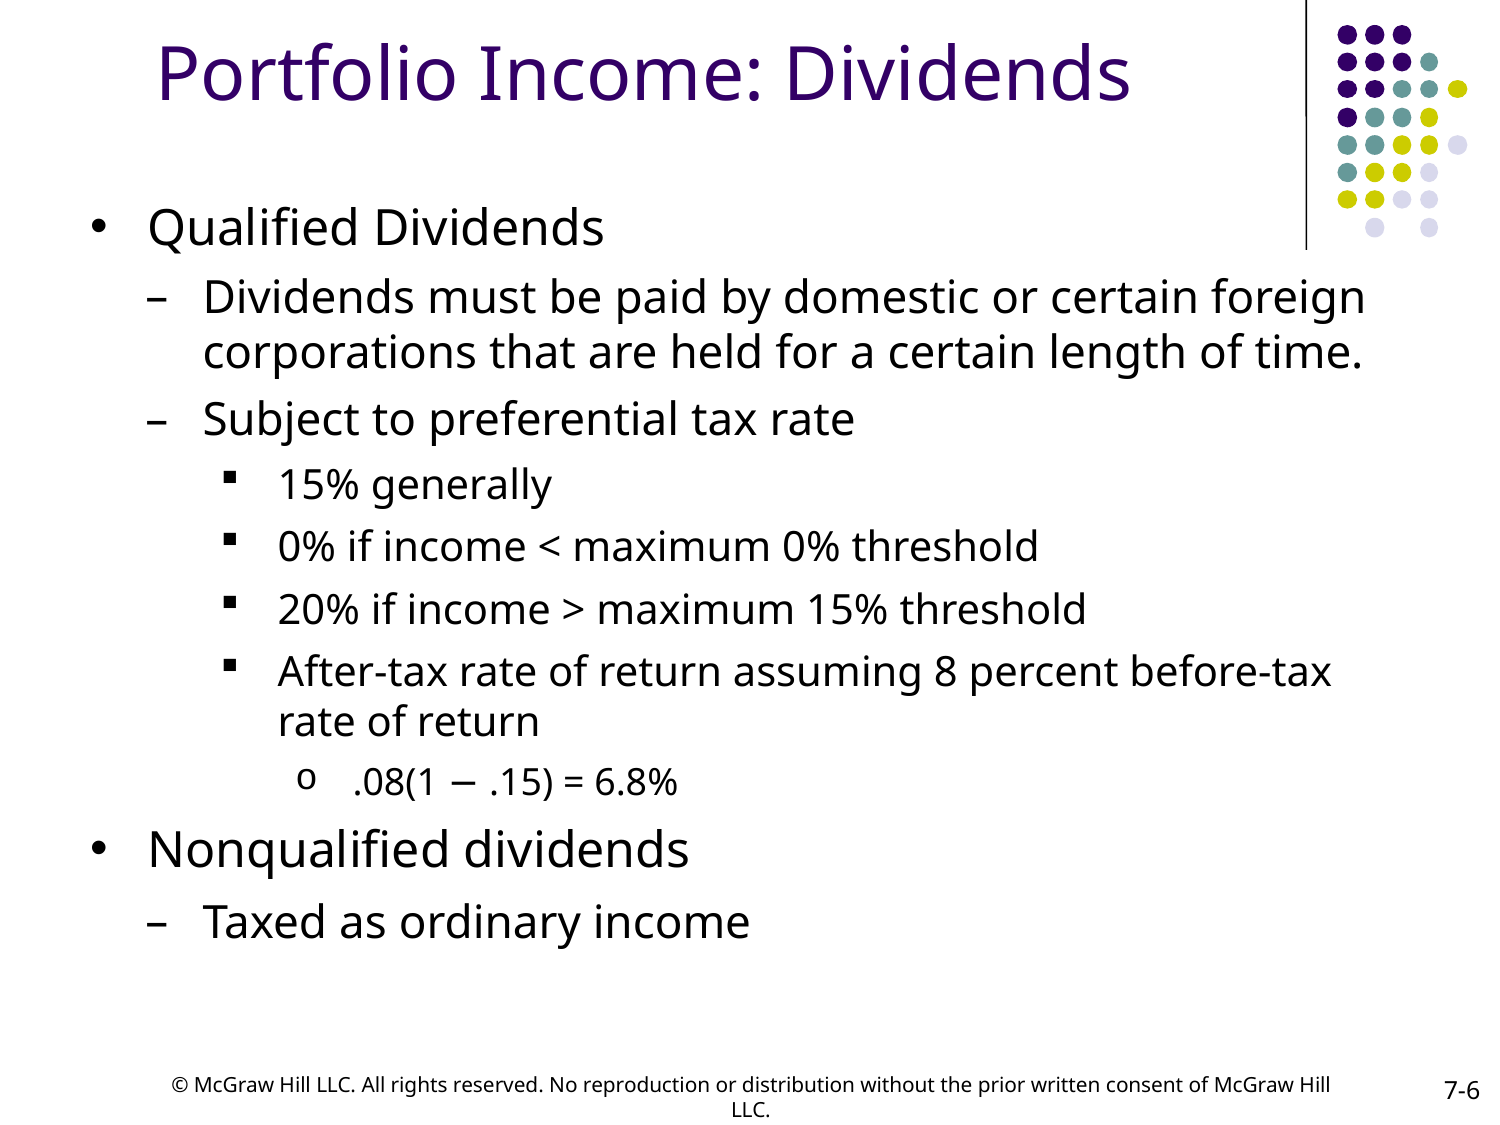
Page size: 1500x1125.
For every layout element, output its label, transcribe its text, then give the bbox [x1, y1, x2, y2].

title Portfolio Income: Dividends [32, 8, 1275, 234]
slide_number 7-6 [1345, 1061, 1496, 1122]
list Qualified Dividends Dividends must be paid by domestic or certain foreign corporations that are held for a certain length of time. Subject to preferential tax rate 15% generally 0% if income < maximum 0% threshold 20% if income > maximum 15% threshold After-tax rate of return assuming 8 percent before-tax rate of return .08(1 − .15) = 6.8% Nonqualified dividends Taxed as ordinary income [75, 187, 1425, 1062]
